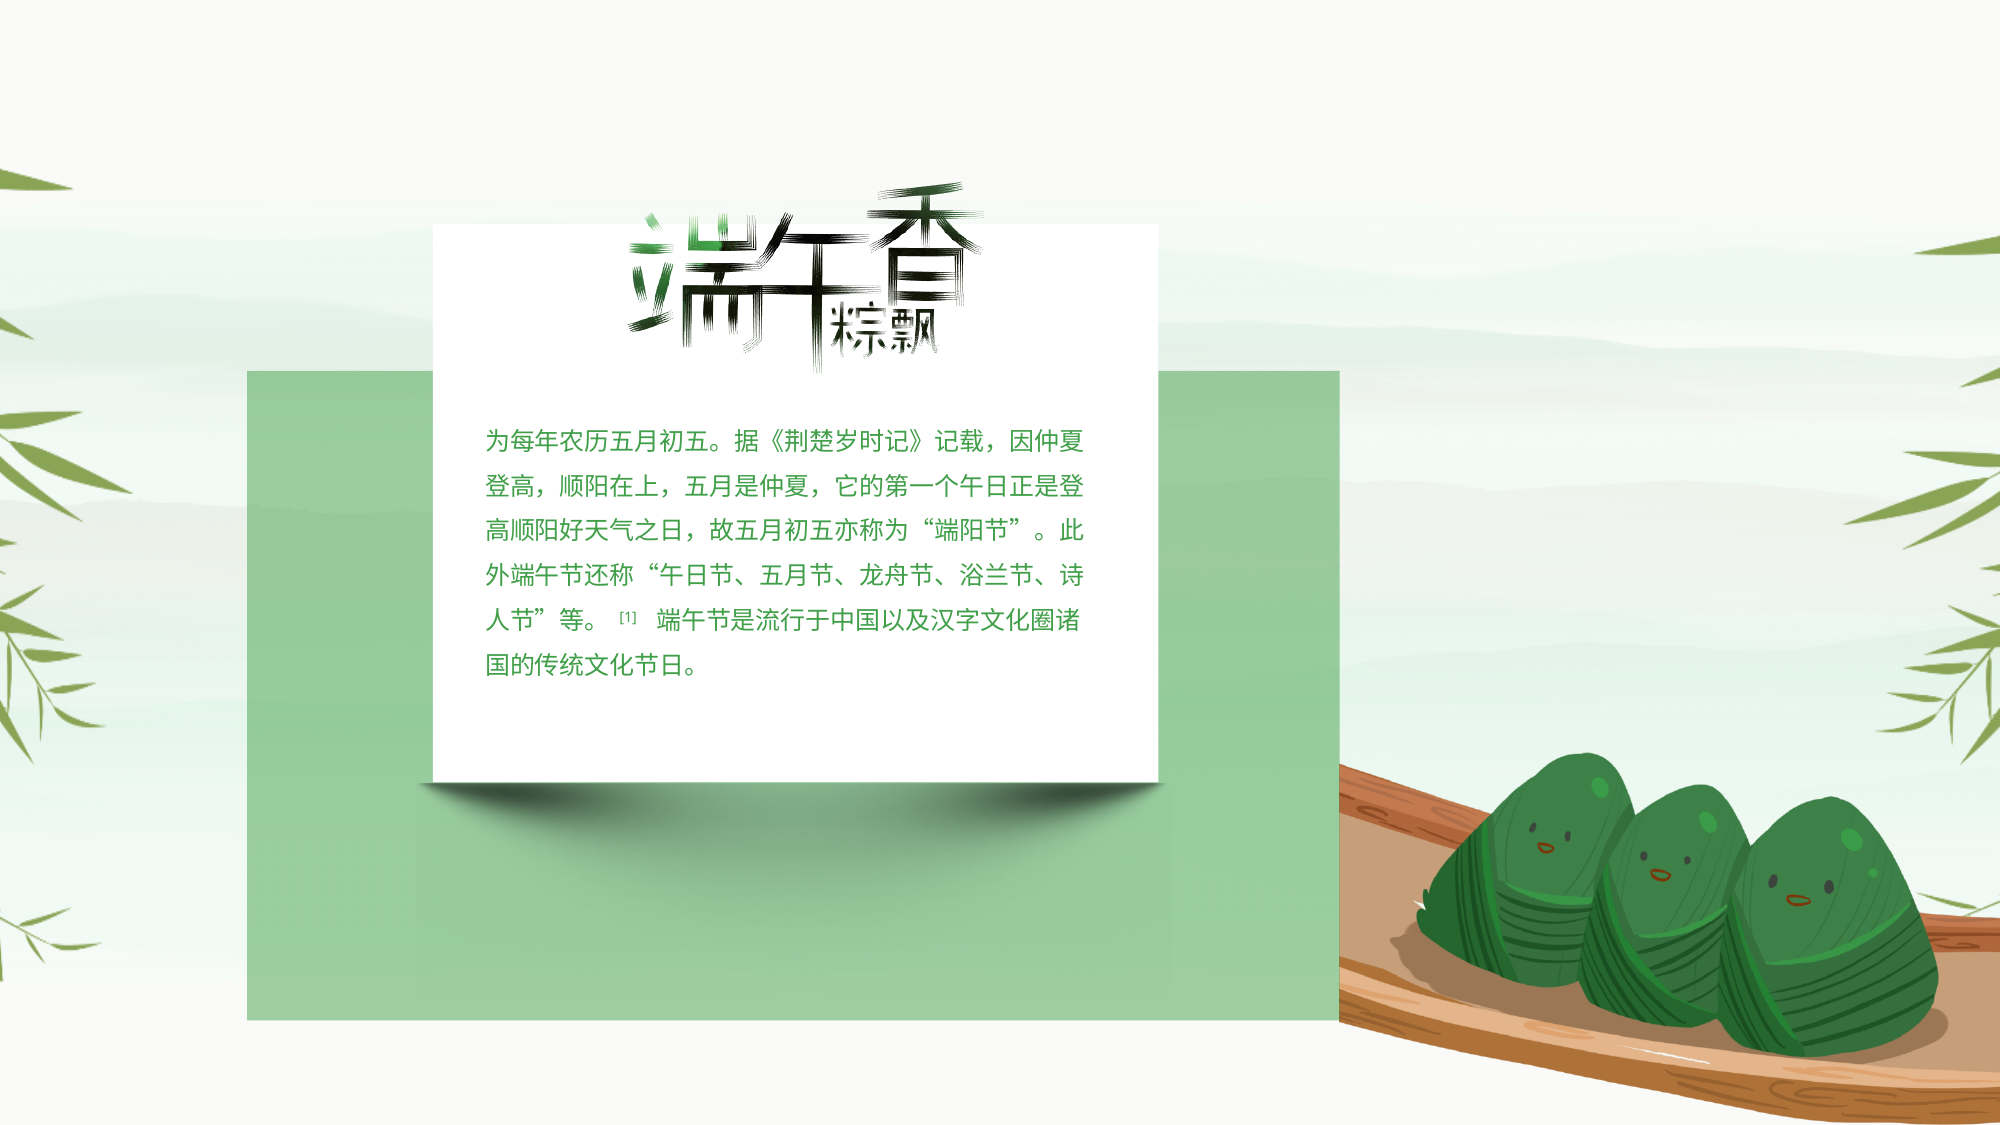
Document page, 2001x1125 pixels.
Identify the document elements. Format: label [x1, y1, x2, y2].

picture [0, 0, 2000, 1125]
text_box [415, 224, 1172, 1003]
text_box [281, 370, 1341, 1021]
